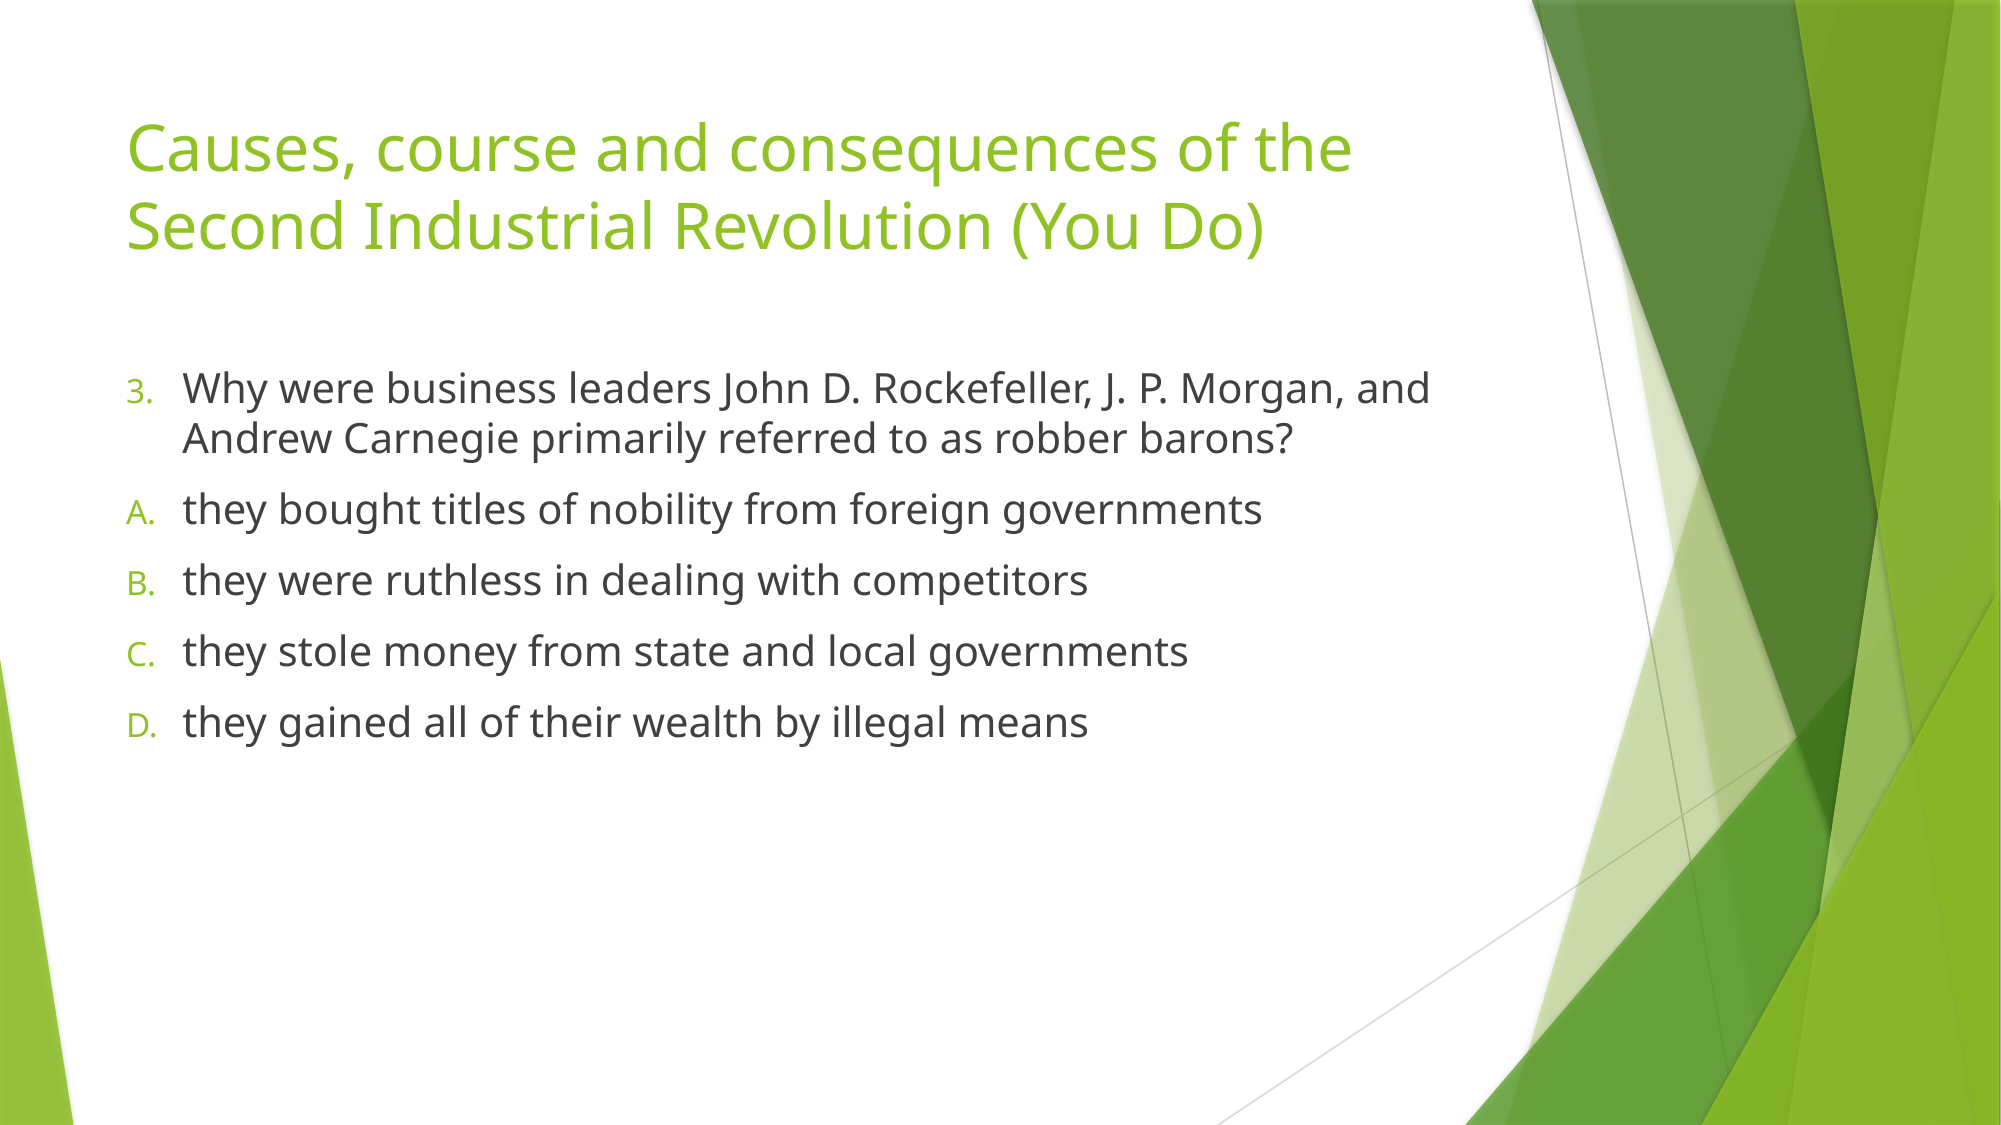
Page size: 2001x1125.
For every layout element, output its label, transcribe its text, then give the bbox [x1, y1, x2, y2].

list Why were business leaders John D. Rockefeller, J. P. Morgan, and Andrew Carnegie primarily referred to as robber barons? they bought titles of nobility from foreign governments they were ruthless in dealing with competitors they stole money from state and local governments they gained all of their wealth by illegal means [111, 354, 1522, 992]
title Causes, course and consequences of the Second Industrial Revolution (You Do) [111, 99, 1522, 317]
